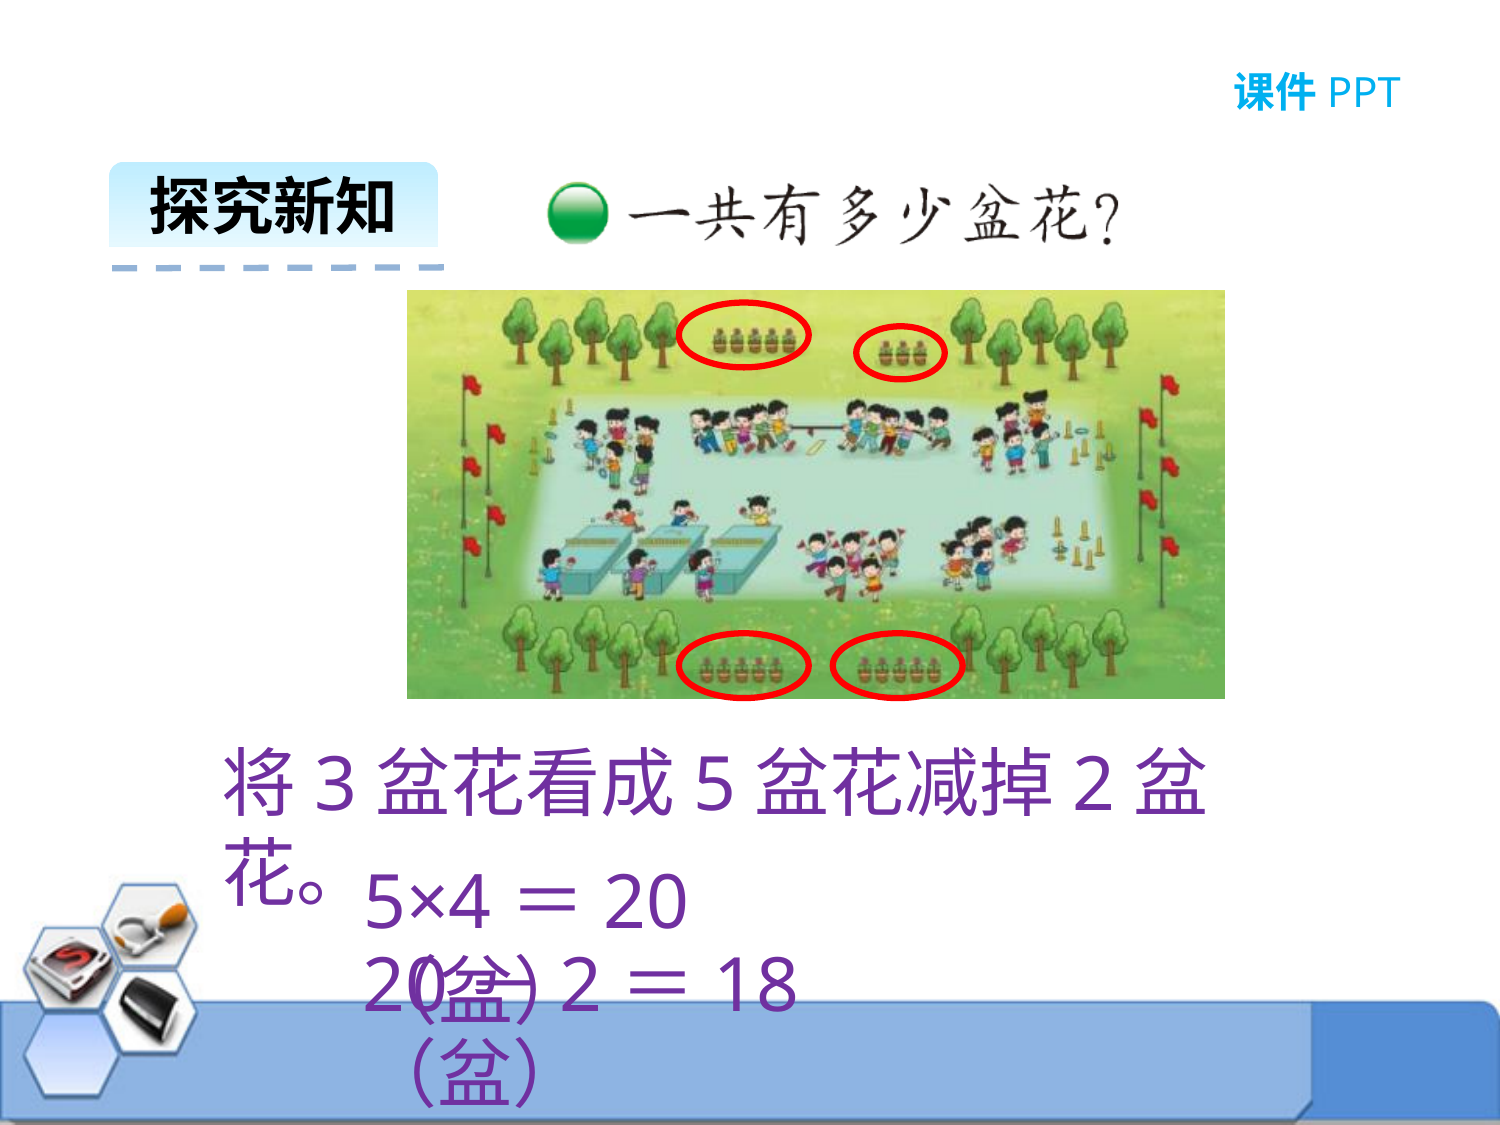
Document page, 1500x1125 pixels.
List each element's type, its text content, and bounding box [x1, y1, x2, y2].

text_box 20－2＝18（盆） [348, 928, 941, 1124]
text_box 5×4＝20（盆） [348, 846, 858, 928]
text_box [109, 161, 453, 269]
text_box 将3盆花看成5盆花减掉2盆花。 [206, 727, 1308, 923]
picture [0, 0, 1500, 1125]
text_box 课件PPT [1218, 58, 1418, 124]
